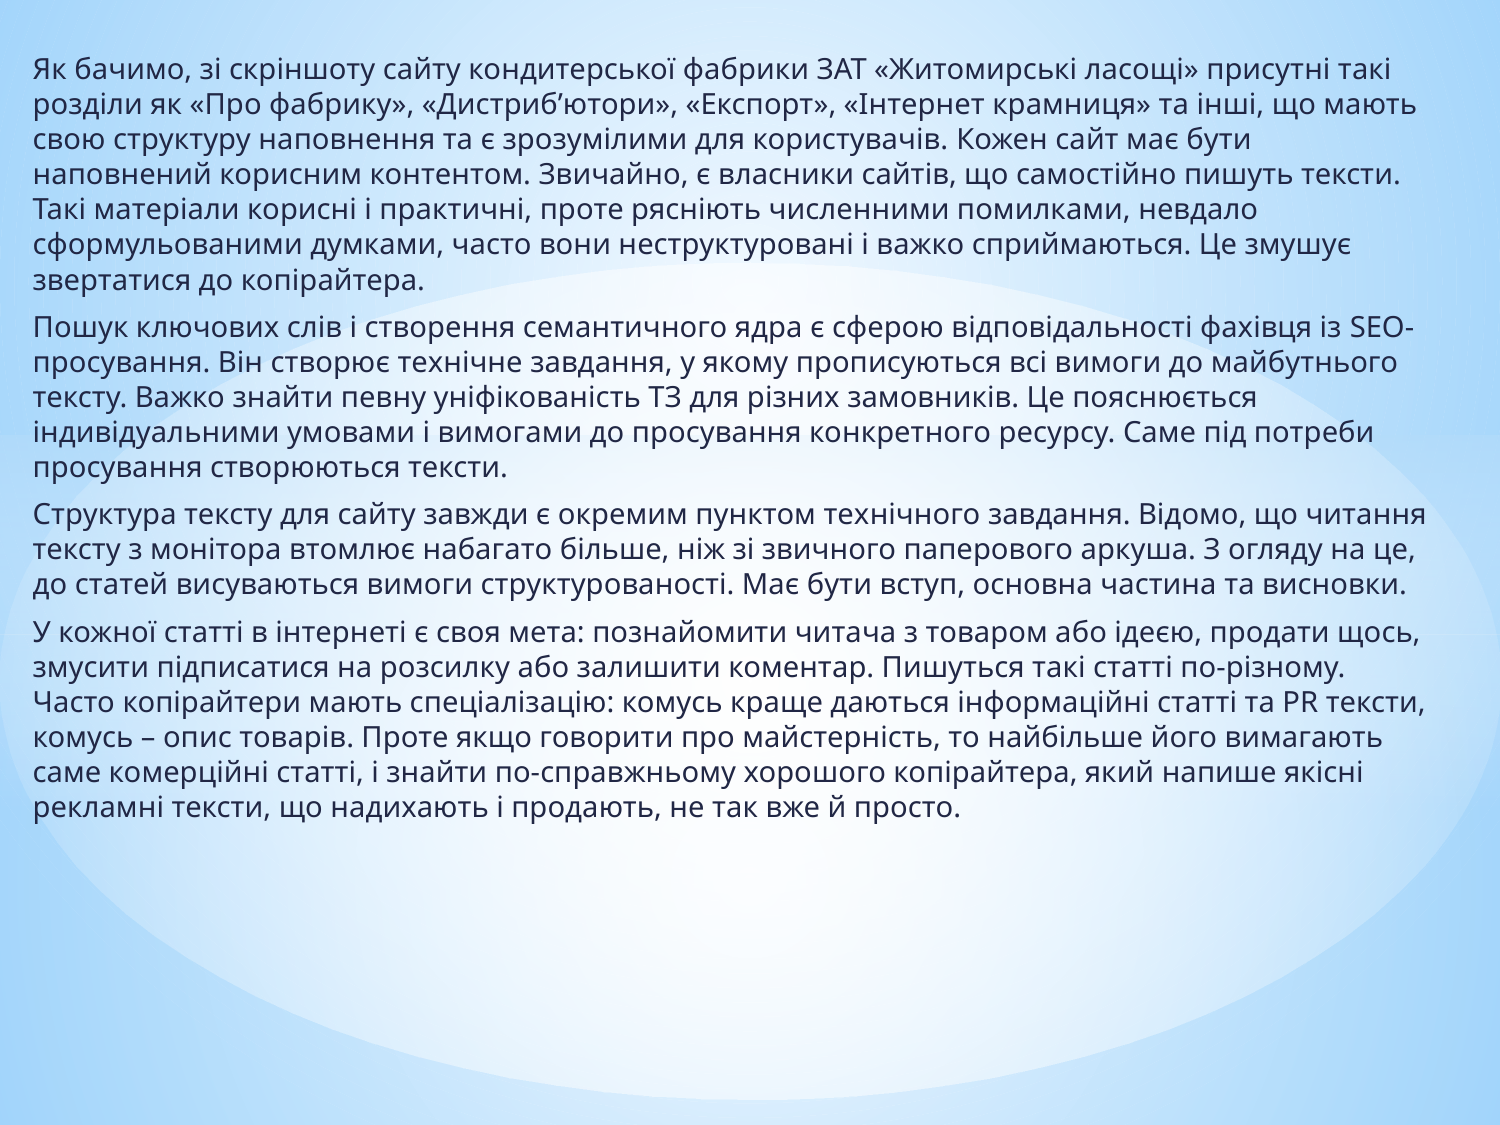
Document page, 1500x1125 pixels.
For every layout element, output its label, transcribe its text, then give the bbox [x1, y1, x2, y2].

subtitle Як бачимо, зі скріншоту сайту кондитерської фабрики ЗАТ «Житомирські ласощі» присутні такі розділи як «Про фабрику», «Дистриб’ютори», «Експорт», «Інтернет крамниця» та інші, що мають свою структуру наповнення та є зрозумілими для користувачів. Кожен сайт має бути наповнений корисним контентом. Звичайно, є власники сайтів, що самостійно пишуть тексти. Такі матеріали корисні і практичні, проте рясніють численними помилками, невдало сформульованими думками, часто вони неструктуровані і важко сприймаються. Це змушує звертатися до копірайтера. Пошук ключових слів і створення семантичного ядра є сферою відповідальності фахівця із SEO-просування. Він створює технічне завдання, у якому прописуються всі вимоги до майбутнього тексту. Важко знайти певну уніфікованість ТЗ для різних замовників. Це пояснюється індивідуальними умовами і вимогами до просування конкретного ресурсу. Саме під потреби просування створюються тексти. Структура тексту для сайту завжди є окремим пунктом технічного завдання. Відомо, що читання тексту з монітора втомлює набагато більше, ніж зі звичного паперового аркуша. З огляду на це, до статей висуваються вимоги структурованості. Має бути вступ, основна частина та висновки. У кожної статті в інтернеті є своя мета: познайомити читача з товаром або ідеєю, продати щось, змусити підписатися на розсилку або залишити коментар. Пишуться такі статті по-різному. Часто копірайтери мають спеціалізацію: комусь краще даються інформаційні статті та PR тексти, комусь – опис товарів. Проте якщо говорити про майстерність, то найбільше його вимагають саме комерційні статті, і знайти по-справжньому хорошого копірайтера, який напише якісні рекламні тексти, що надихають і продають, не так вже й просто. [17, 42, 1447, 1083]
